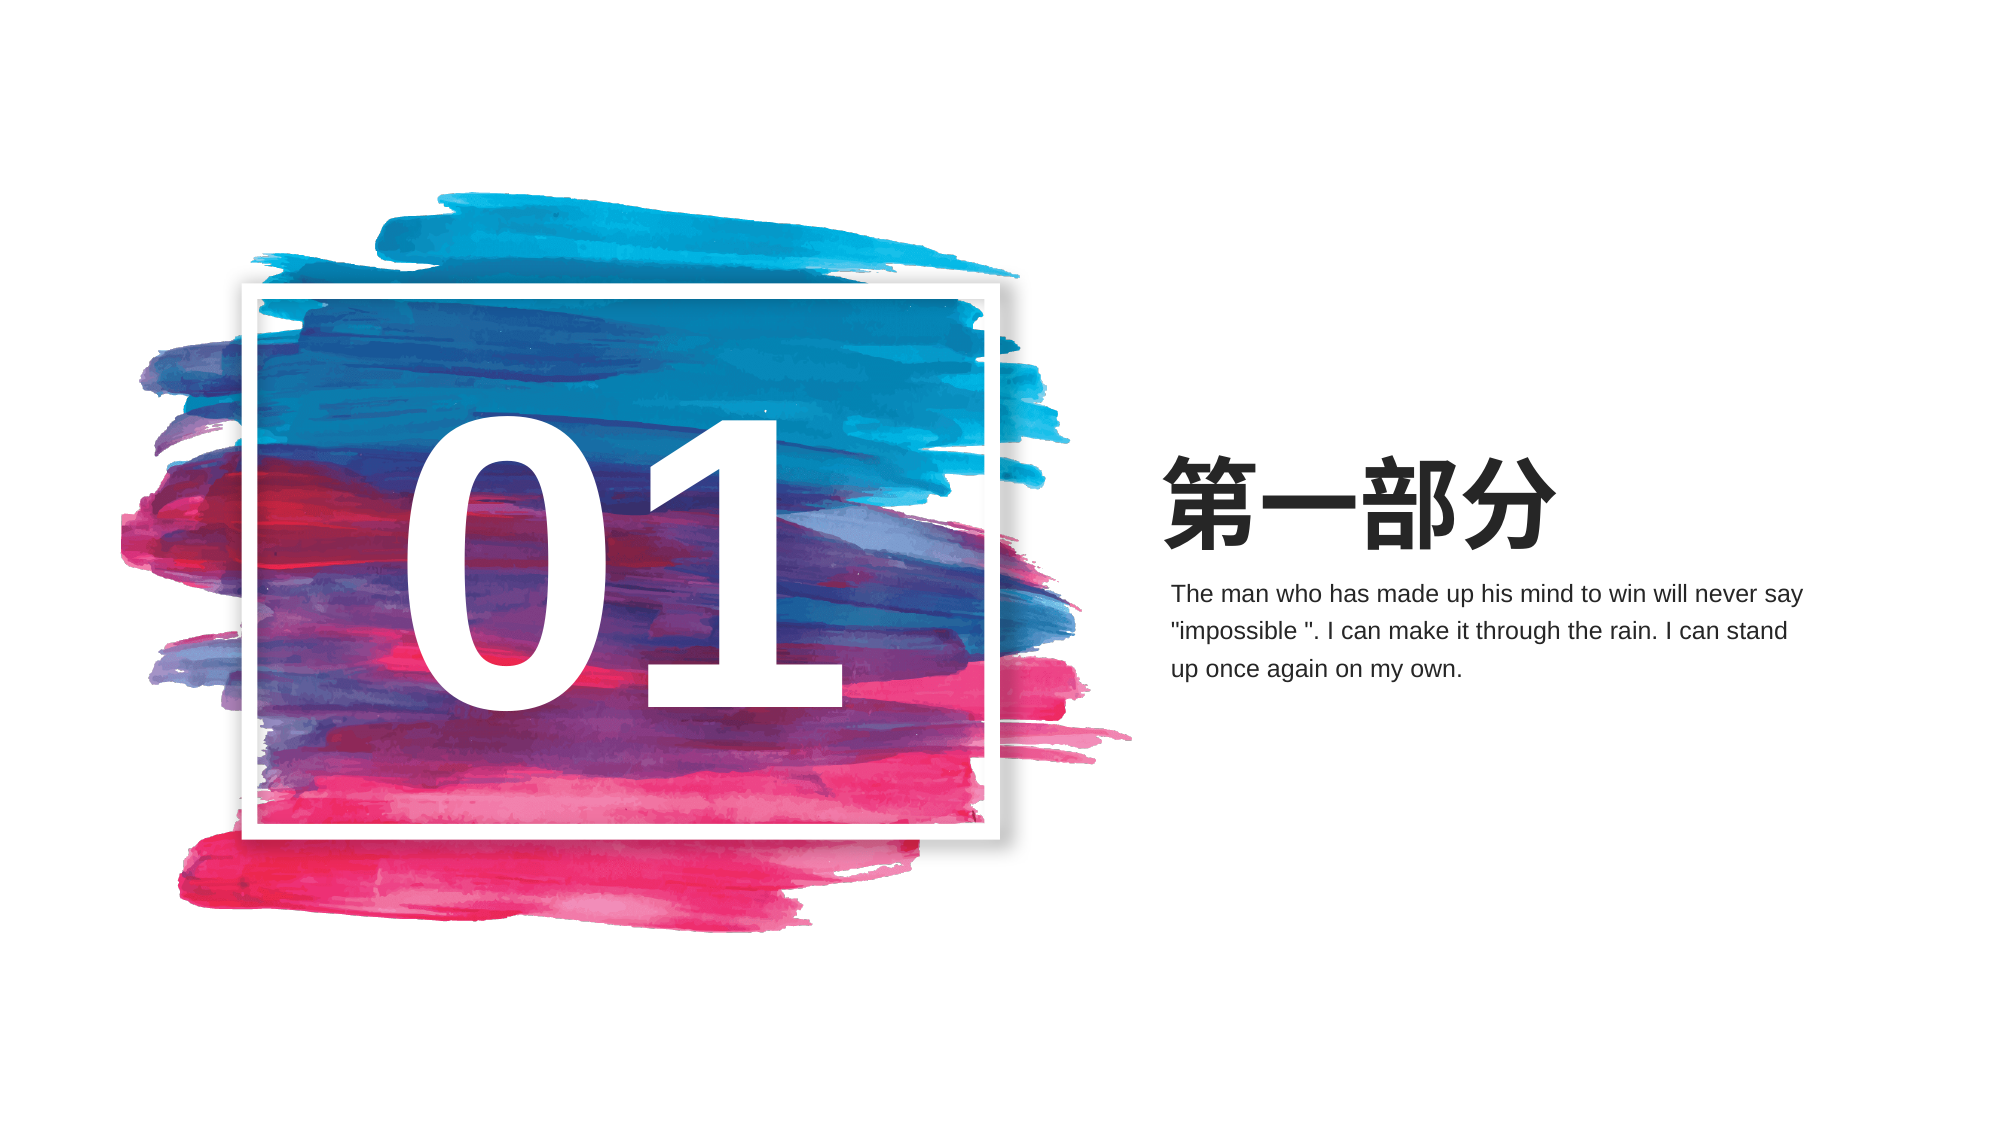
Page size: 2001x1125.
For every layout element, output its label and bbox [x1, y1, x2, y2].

text_box [1144, 410, 1824, 689]
text_box [120, 192, 1132, 933]
